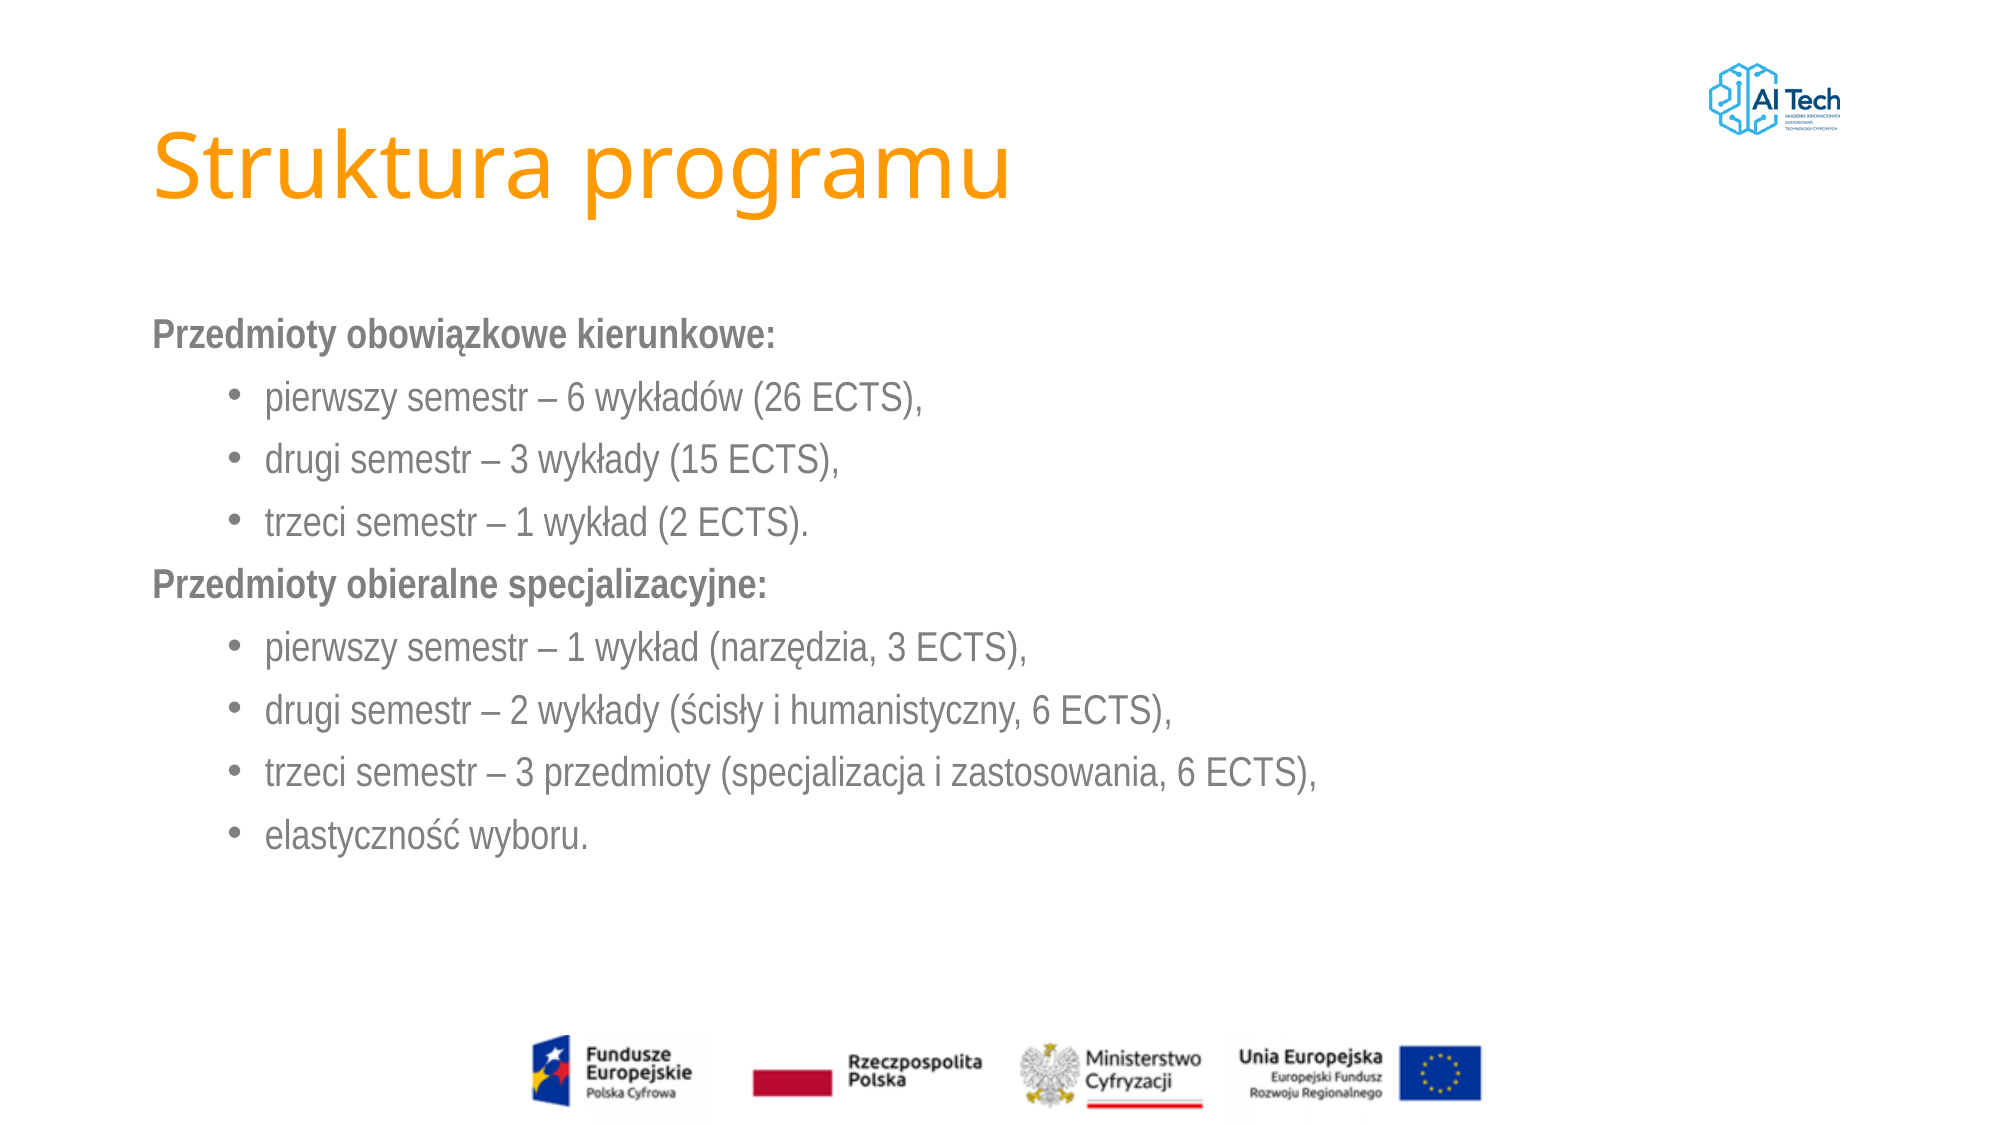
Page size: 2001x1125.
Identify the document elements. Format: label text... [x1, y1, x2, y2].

picture [499, 1035, 1501, 1125]
list Przedmioty obowiązkowe kierunkowe: pierwszy semestr – 6 wykładów (26 ECTS), drugi semestr – 3 wykłady (15 ECTS), trzeci semestr – 1 wykład (2 ECTS). Przedmioty obieralne specjalizacyjne: pierwszy semestr – 1 wykład (narzędzia, 3 ECTS), drugi semestr – 2 wykłady (ścisły i humanistyczny, 6 ECTS), trzeci semestr – 3 przedmioty (specjalizacja i zastosowania, 6 ECTS), elastyczność wyboru. [137, 299, 1863, 1013]
title Struktura programu [137, 59, 1863, 278]
